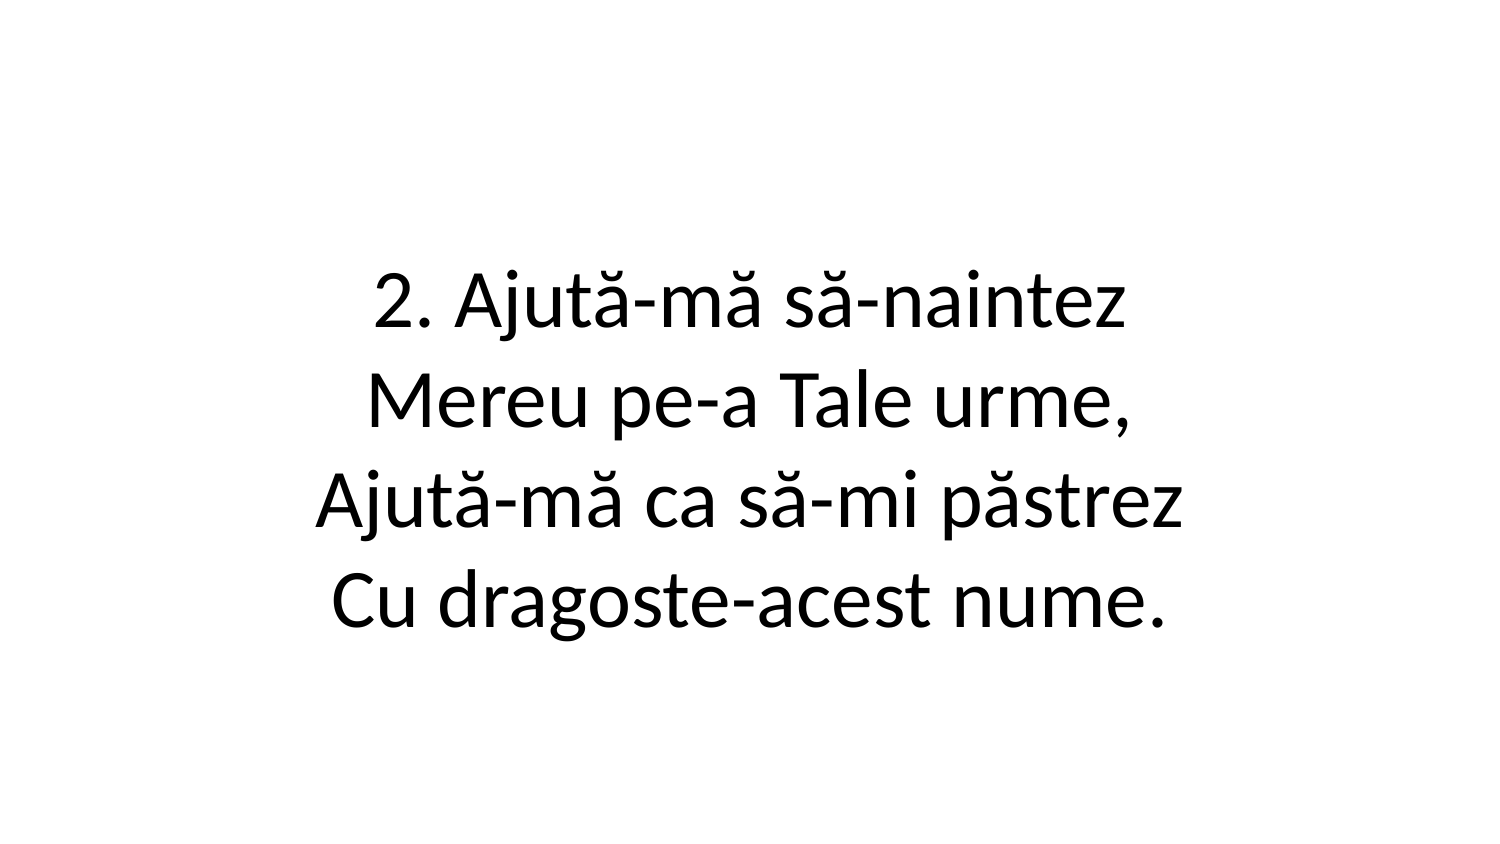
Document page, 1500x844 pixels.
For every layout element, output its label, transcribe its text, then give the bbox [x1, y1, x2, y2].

text_box 2. Ajută-mă să-naintez Mereu pe-a Tale urme, Ajută-mă ca să-mi păstrez Cu dragoste-acest nume. [300, 192, 1200, 652]
